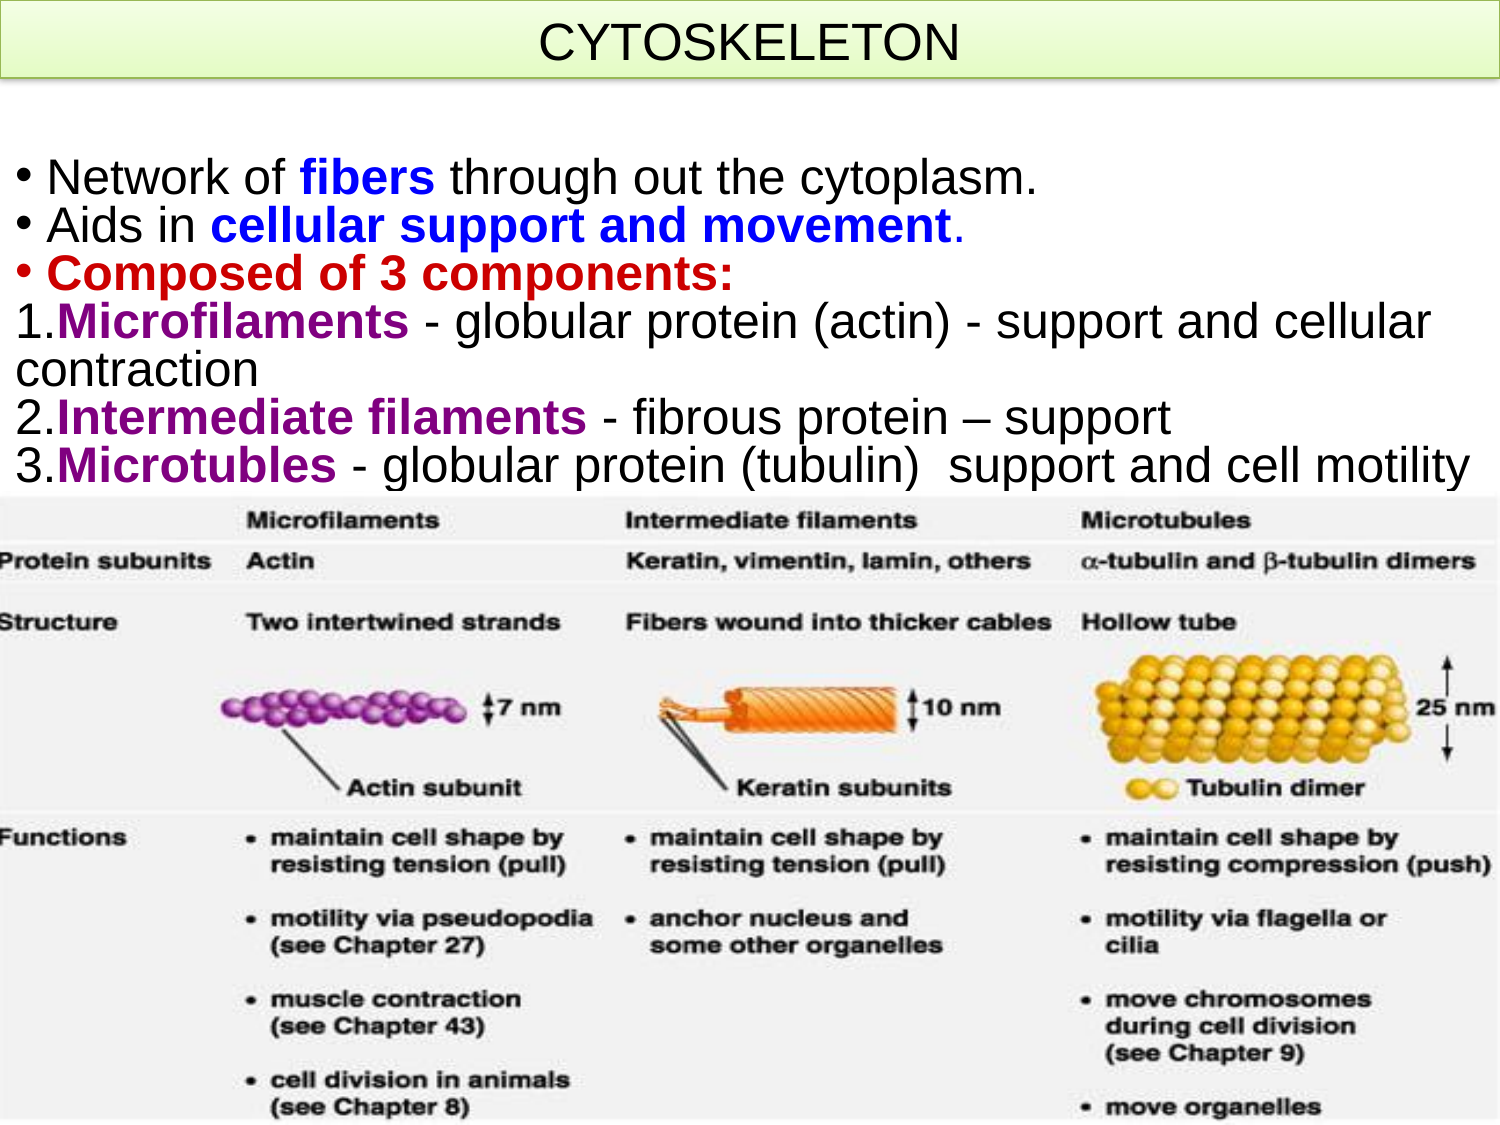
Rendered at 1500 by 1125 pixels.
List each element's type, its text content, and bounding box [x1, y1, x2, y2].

title CYTOSKELETON [0, 0, 1500, 79]
list Network of fibers through out the cytoplasm. Aids in cellular support and movement. Composed of 3 components: 1.Microfilaments - globular protein (actin) - support and cellular contraction 2.Intermediate filaments - fibrous protein – support 3.Microtubles - globular protein (tubulin) support and cell motility [0, 148, 1500, 491]
picture [0, 491, 1500, 1125]
